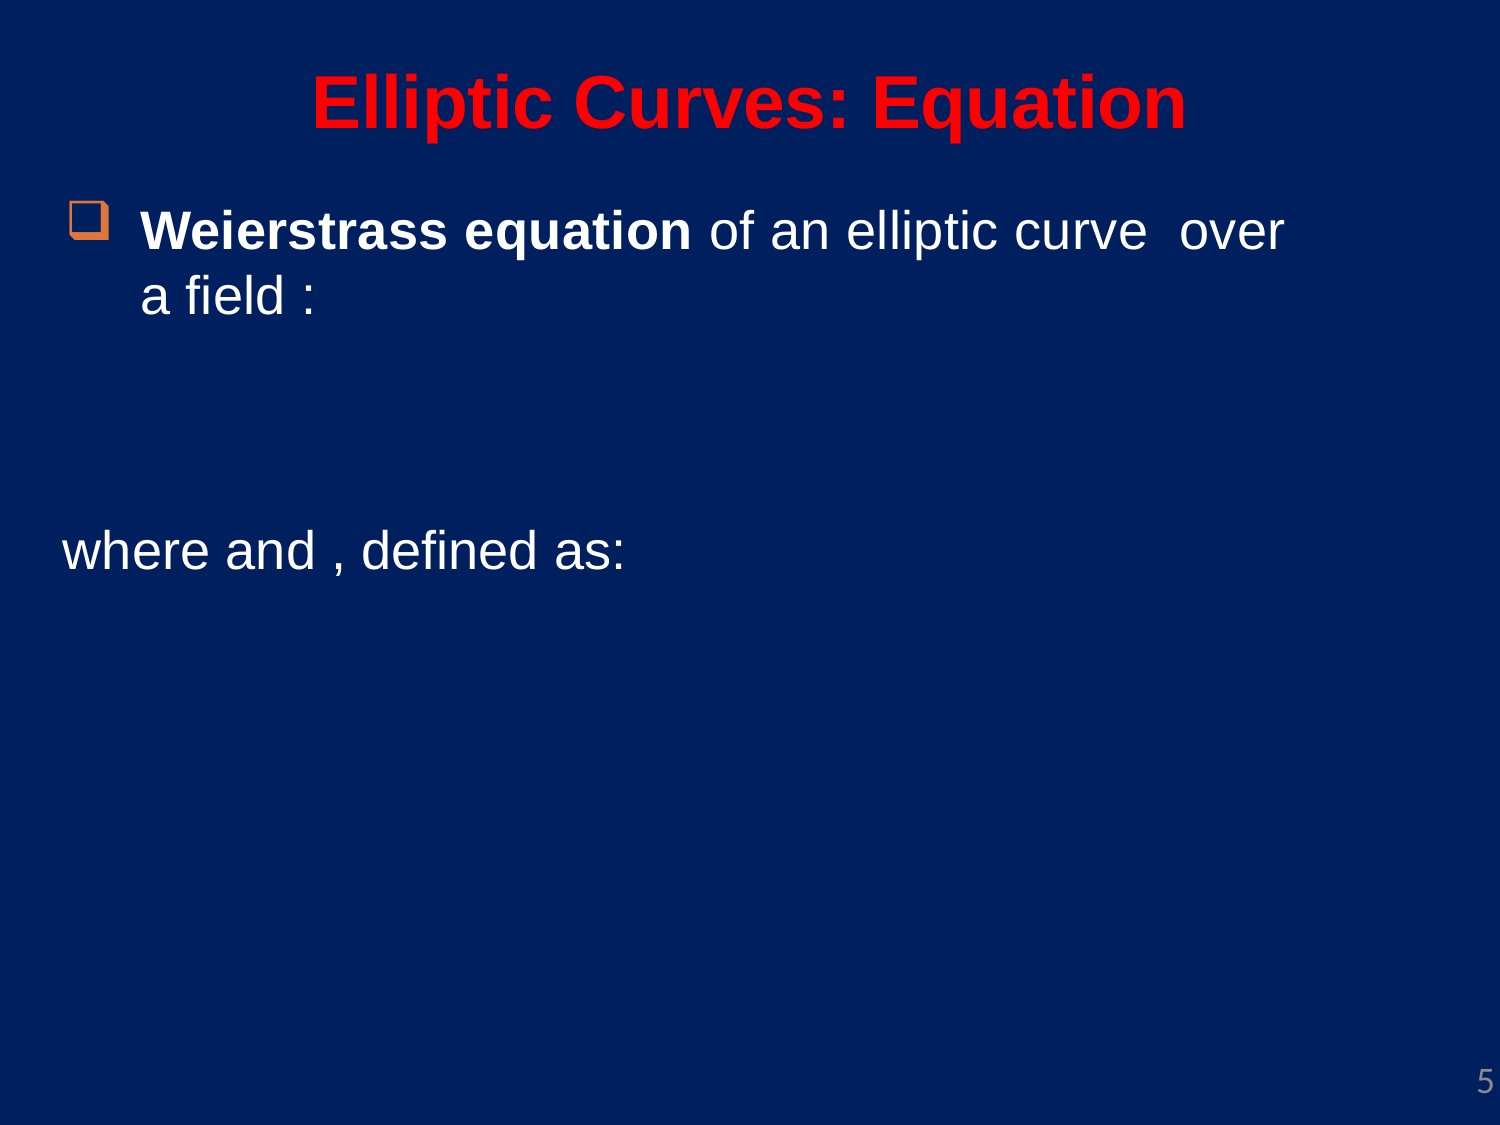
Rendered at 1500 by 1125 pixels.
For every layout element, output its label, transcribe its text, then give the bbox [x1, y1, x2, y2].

text_box 5 [1432, 1056, 1495, 1102]
title Elliptic Curves: Equation [44, 53, 1456, 145]
